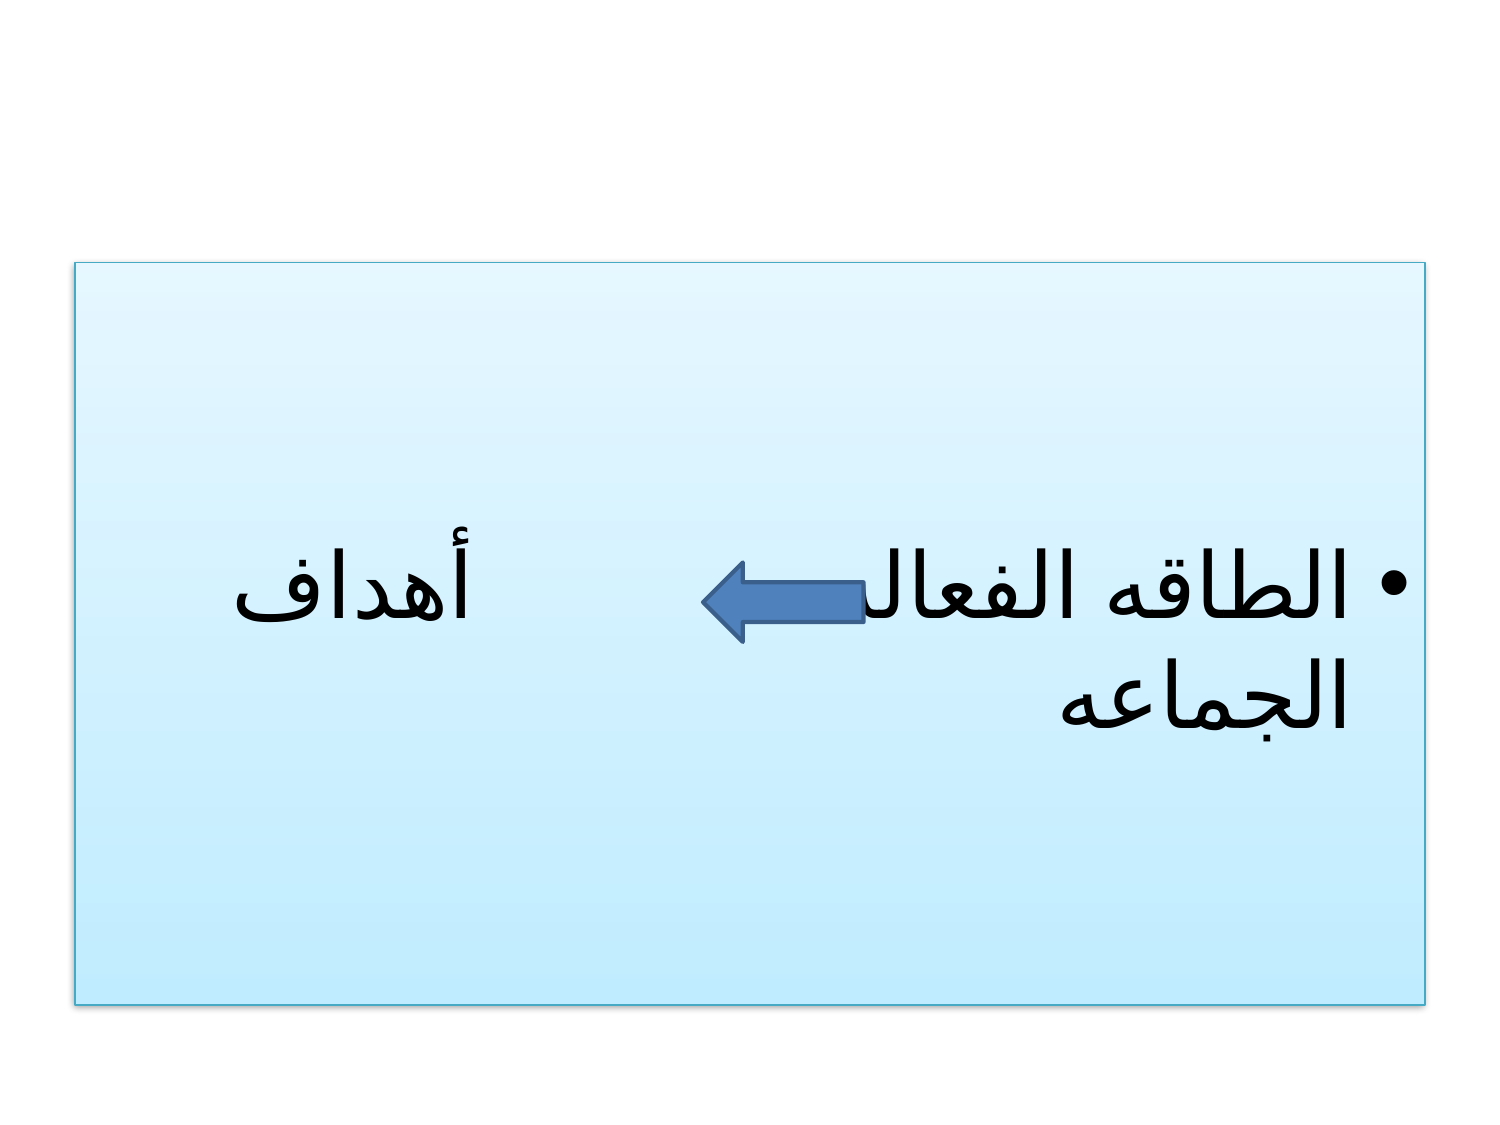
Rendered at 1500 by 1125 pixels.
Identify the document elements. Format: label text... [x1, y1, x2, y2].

list الطاقه الفعاله أهداف الجماعه [74, 262, 1426, 1006]
text_box [700, 560, 866, 644]
